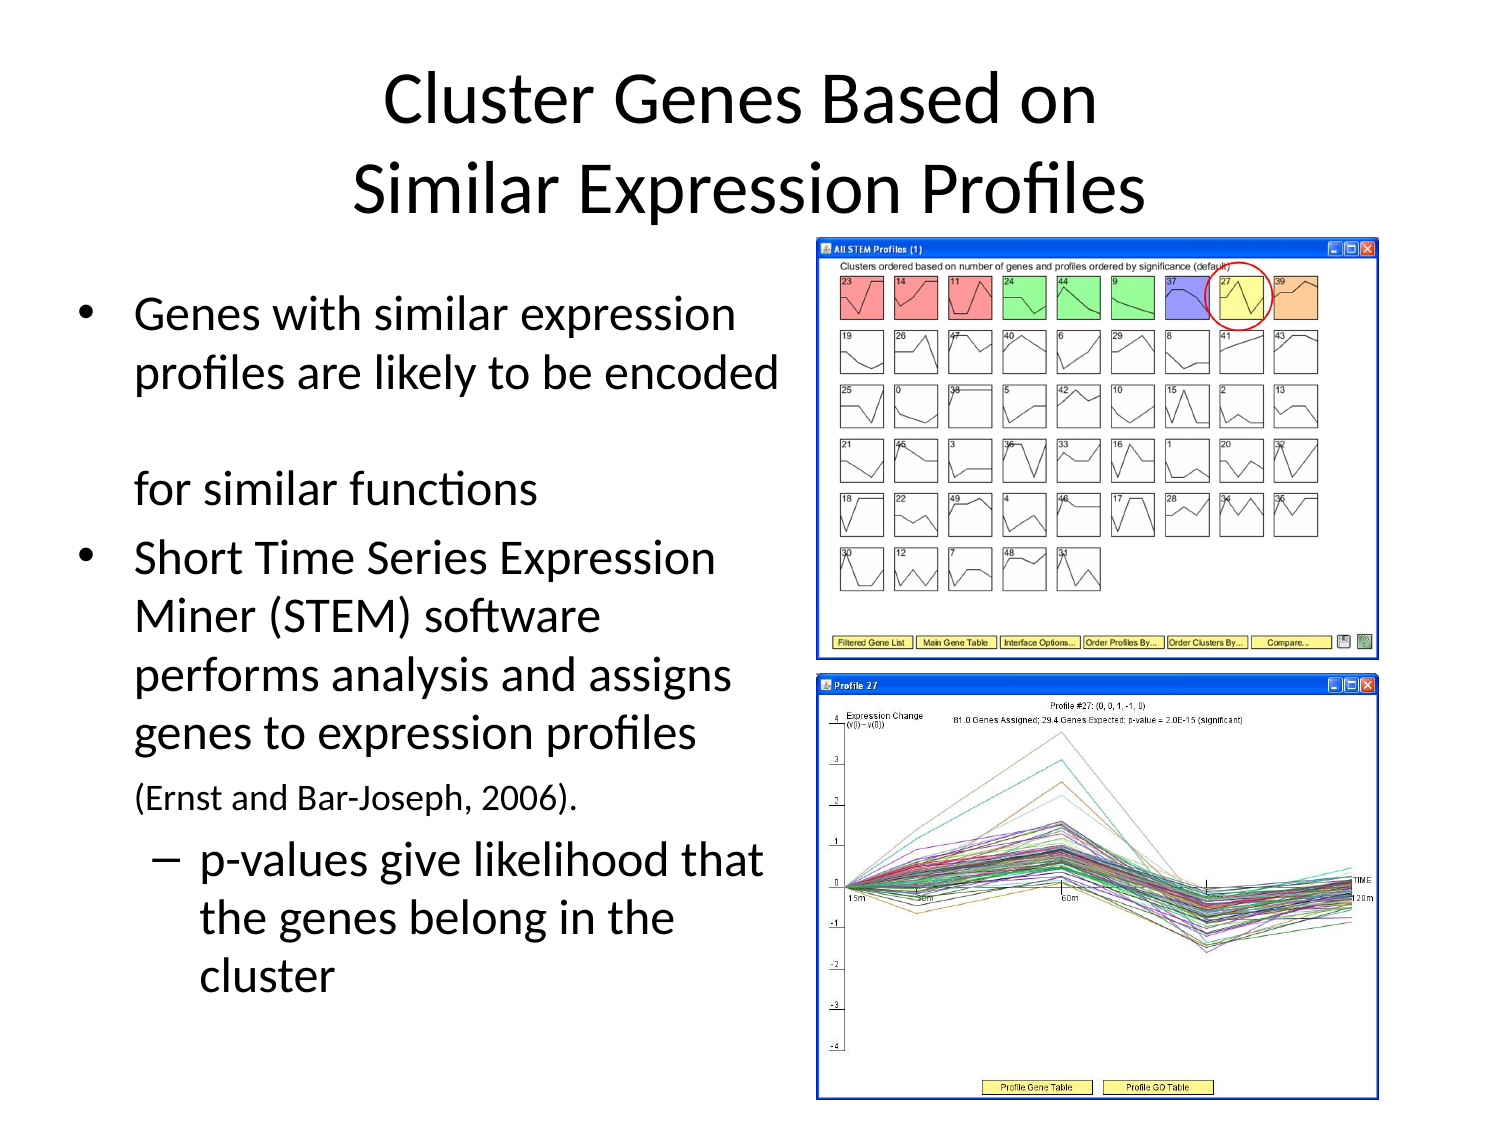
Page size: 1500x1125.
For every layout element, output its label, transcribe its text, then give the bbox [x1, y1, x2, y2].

title Cluster Genes Based on Similar Expression Profiles [75, 45, 1425, 233]
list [815, 237, 1379, 660]
picture [815, 673, 1379, 1101]
text_box Genes with similar expression profiles are likely to be encoded for similar functions Short Time Series Expression Miner (STEM) software performs analysis and assigns genes to expression profiles (Ernst and Bar-Joseph, 2006). p-values give likelihood that the genes belong in the cluster [62, 275, 800, 1041]
